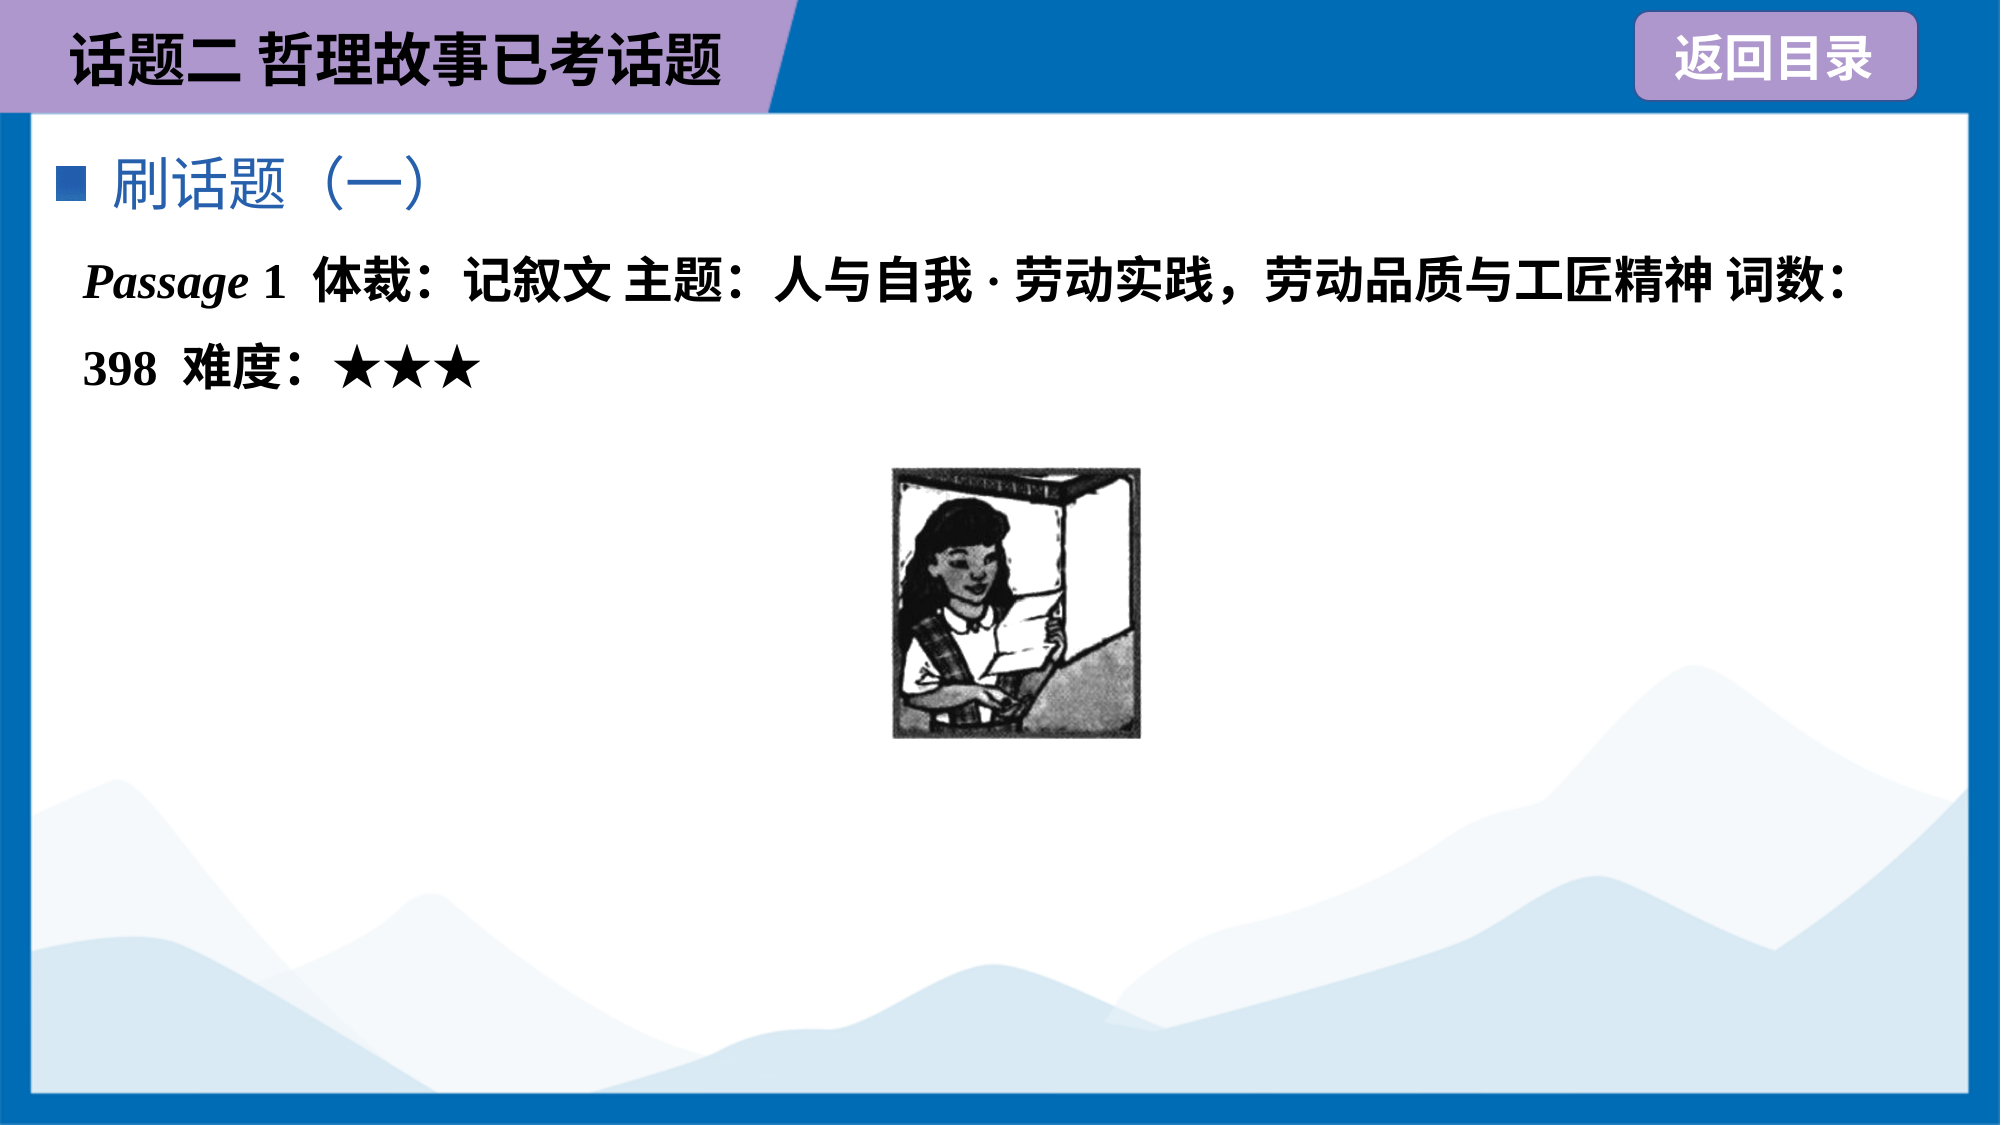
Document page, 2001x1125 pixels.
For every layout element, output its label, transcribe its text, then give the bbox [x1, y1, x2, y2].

picture [0, 0, 2000, 1125]
text_box Passage 1 体裁：记叙文 主题：人与自我·劳动实践，劳动品质与工匠精神 词数： 398 难度：★★★ [82, 216, 1917, 387]
text_box 刷话题（一） [112, 146, 1917, 216]
